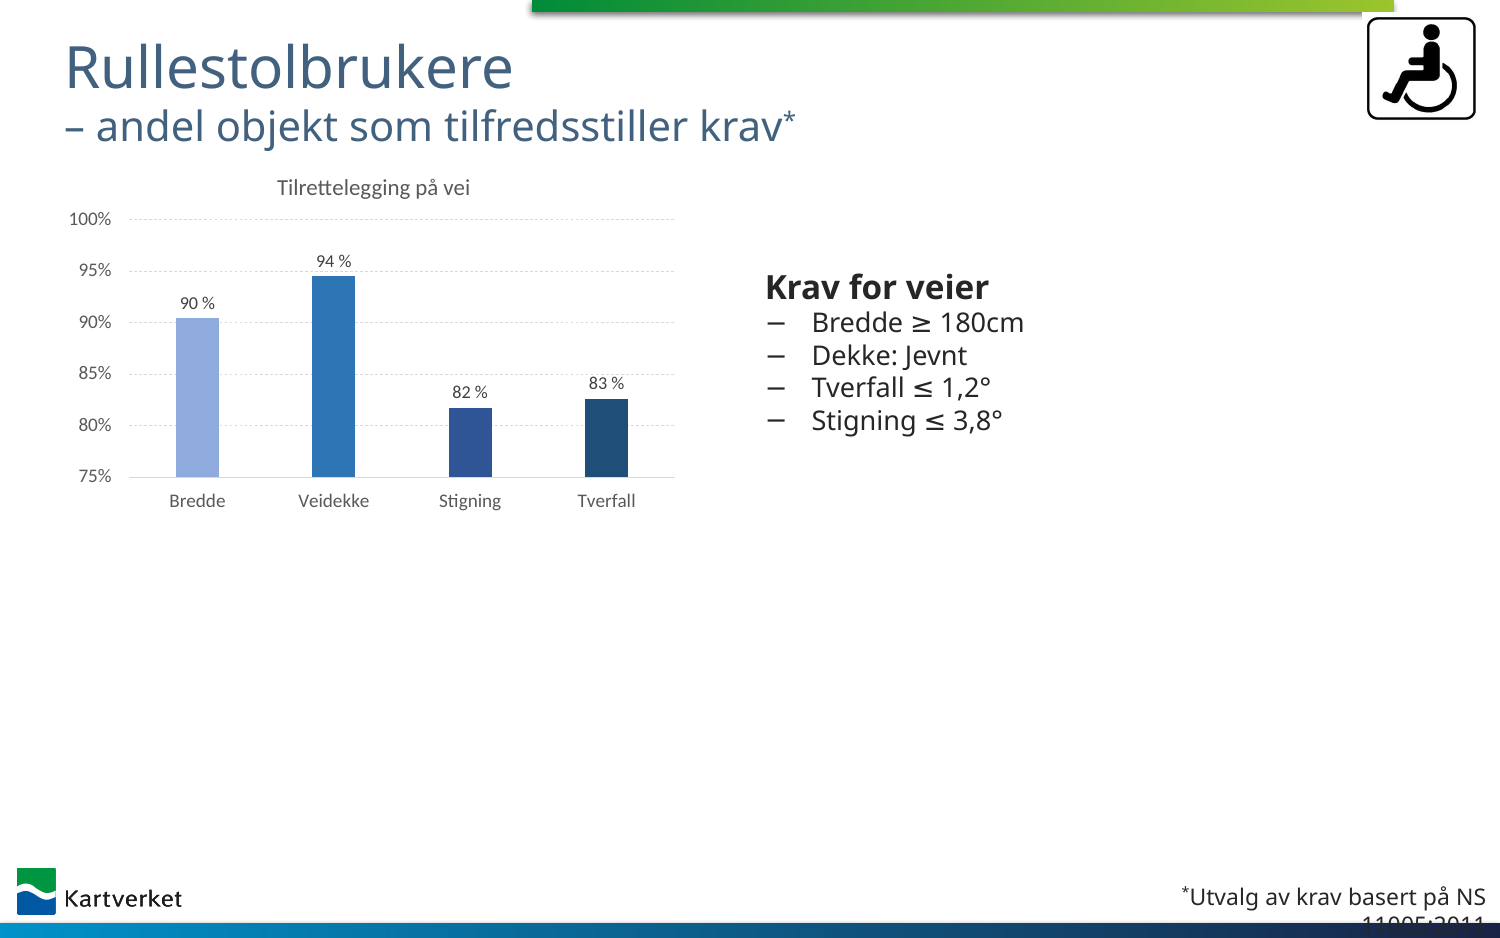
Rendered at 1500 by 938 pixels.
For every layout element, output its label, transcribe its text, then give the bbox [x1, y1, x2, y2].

text_box Krav for veier Bredde ≥ 180cm Dekke: Jevnt Tverfall ≤ 1,2° Stigning ≤ 3,8° [750, 258, 1234, 444]
text_box Rullestolbrukere – andel objekt som tilfredsstiller krav* [49, 25, 1431, 158]
picture [62, 166, 686, 519]
text_box *Utvalg av krav basert på NS 11005:2011 [1068, 873, 1500, 938]
picture [1362, 12, 1481, 126]
